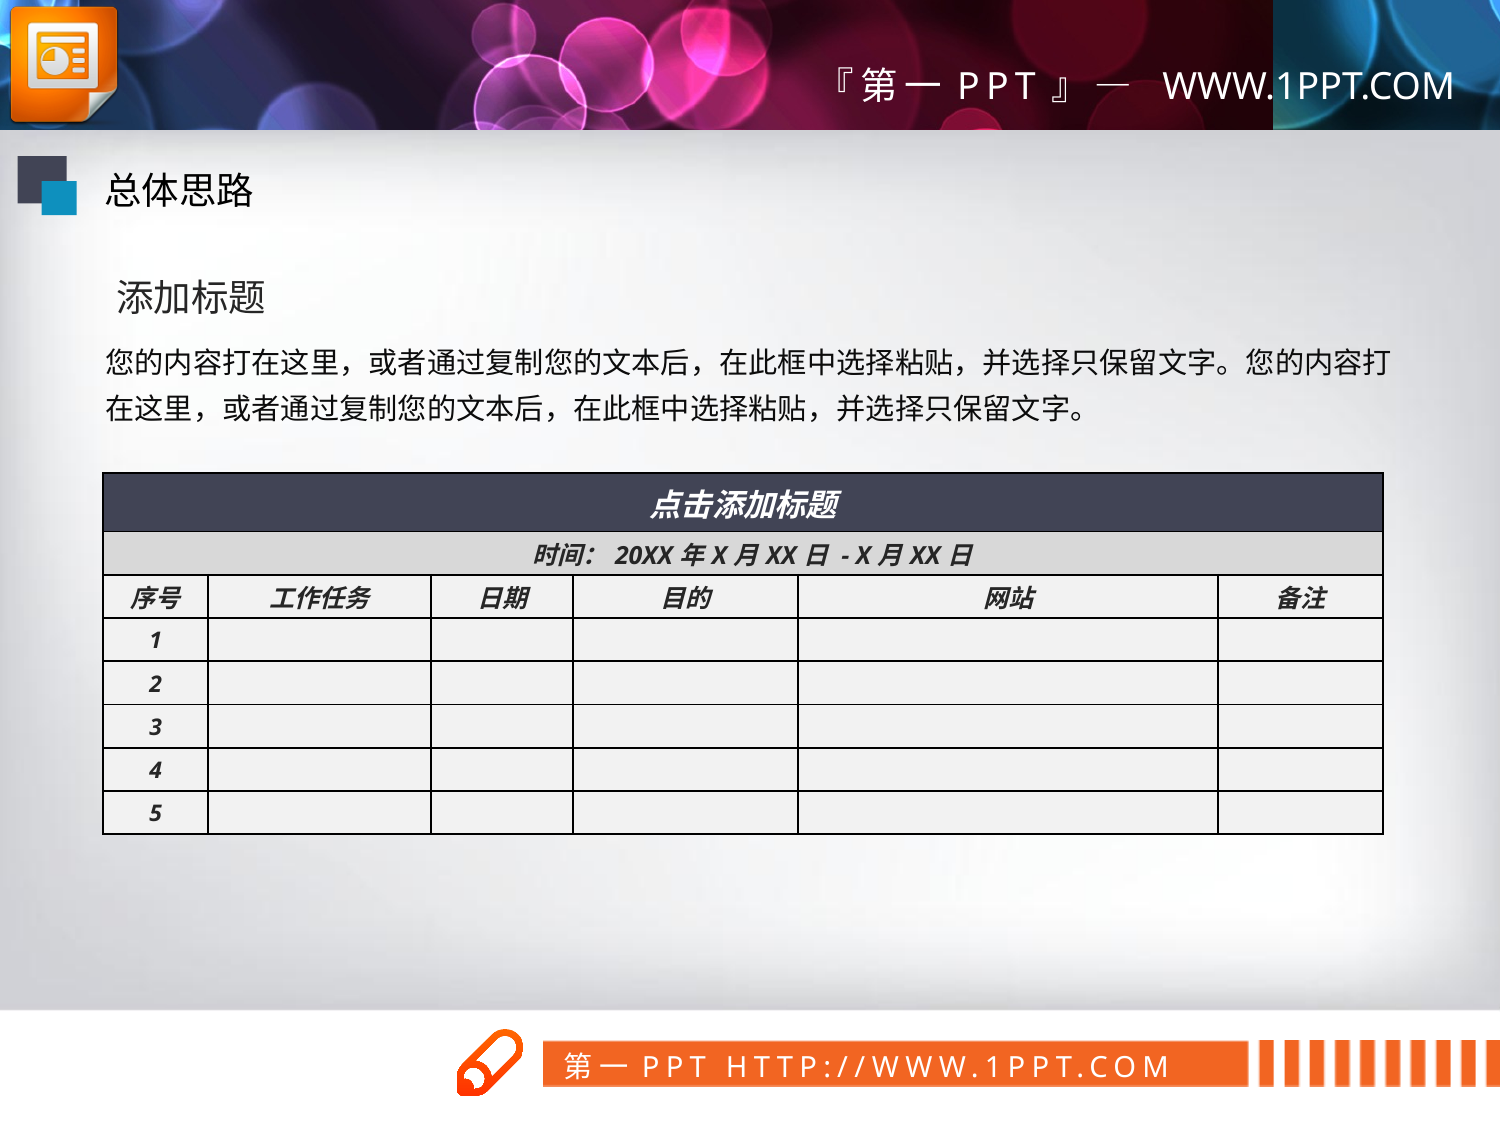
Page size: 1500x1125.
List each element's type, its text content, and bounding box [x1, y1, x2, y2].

table_cell [799, 619, 1217, 660]
table_cell 序号 [104, 576, 207, 617]
table_cell [1219, 705, 1382, 747]
table_cell 目的 [574, 576, 797, 617]
table_cell [799, 705, 1217, 747]
table_cell [574, 662, 797, 704]
table_cell [209, 792, 430, 833]
table_cell [1219, 792, 1382, 833]
table_cell 网站 [799, 576, 1217, 617]
table_cell [432, 705, 572, 747]
table_header 点击添加标题 [104, 474, 1382, 531]
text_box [90, 265, 1410, 430]
text_box 总体思路 [89, 159, 270, 220]
table_cell [1219, 749, 1382, 790]
table_cell 4 [104, 749, 207, 790]
table_cell 备注 [1219, 576, 1382, 617]
table_cell [1219, 662, 1382, 704]
table_cell [432, 619, 572, 660]
picture [543, 1040, 1500, 1087]
table_cell [799, 749, 1217, 790]
table_cell [432, 792, 572, 833]
table_cell 1 [104, 619, 207, 660]
table_cell [209, 662, 430, 704]
picture [0, 0, 1500, 1012]
table_cell [1219, 619, 1382, 660]
table_cell [574, 749, 797, 790]
table_cell 3 [104, 705, 207, 747]
table_cell [574, 705, 797, 747]
table_cell 5 [104, 792, 207, 833]
table_cell [799, 662, 1217, 704]
table_cell [574, 792, 797, 833]
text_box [17, 155, 77, 216]
table_cell 工作任务 [209, 576, 430, 617]
table_cell [209, 705, 430, 747]
table_cell [432, 662, 572, 704]
table_cell [209, 749, 430, 790]
table_cell [799, 792, 1217, 833]
table_cell 时间：20XX年X月XX日 - X月XX日 [104, 532, 1382, 574]
table_cell 日期 [432, 576, 572, 617]
table_cell [209, 619, 430, 660]
table_cell [432, 749, 572, 790]
table_cell [574, 619, 797, 660]
table_cell 2 [104, 662, 207, 704]
